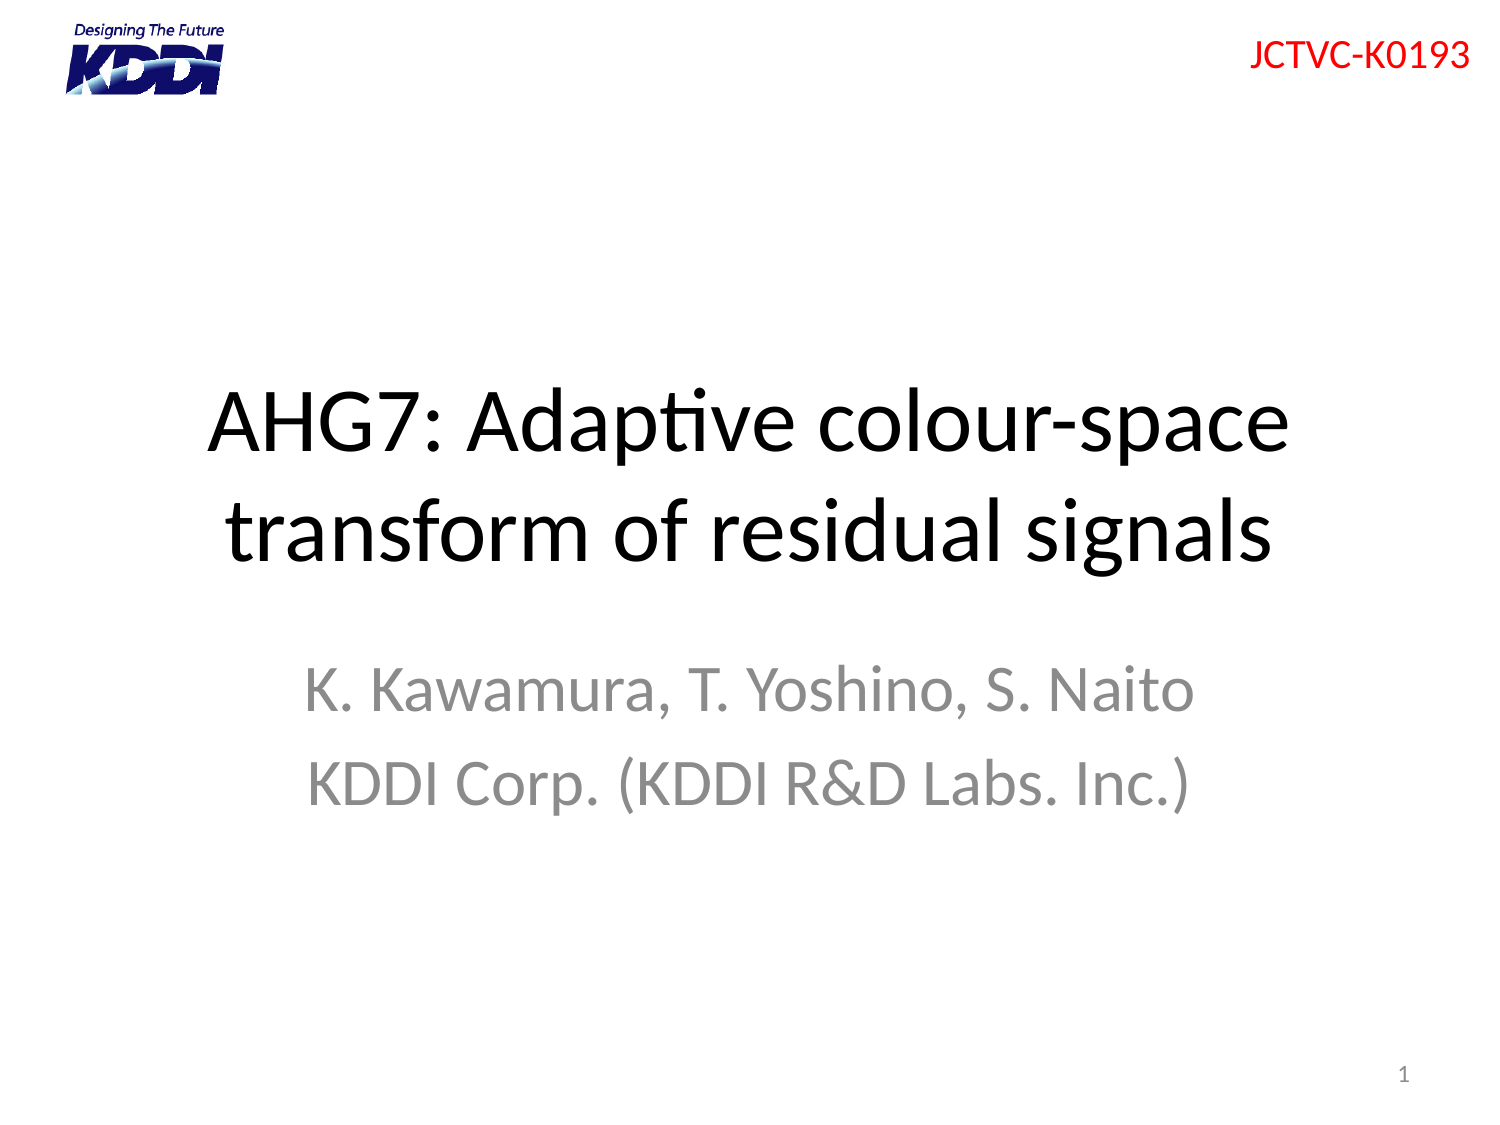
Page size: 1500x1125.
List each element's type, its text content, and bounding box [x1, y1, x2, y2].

title AHG7: Adaptive colour-space transform of residual signals [112, 349, 1388, 591]
subtitle K. Kawamura, T. Yoshino, S. Naito KDDI Corp. (KDDI R&D Labs. Inc.) [224, 637, 1276, 926]
slide_number 1 [1074, 1042, 1425, 1103]
picture [61, 18, 236, 100]
